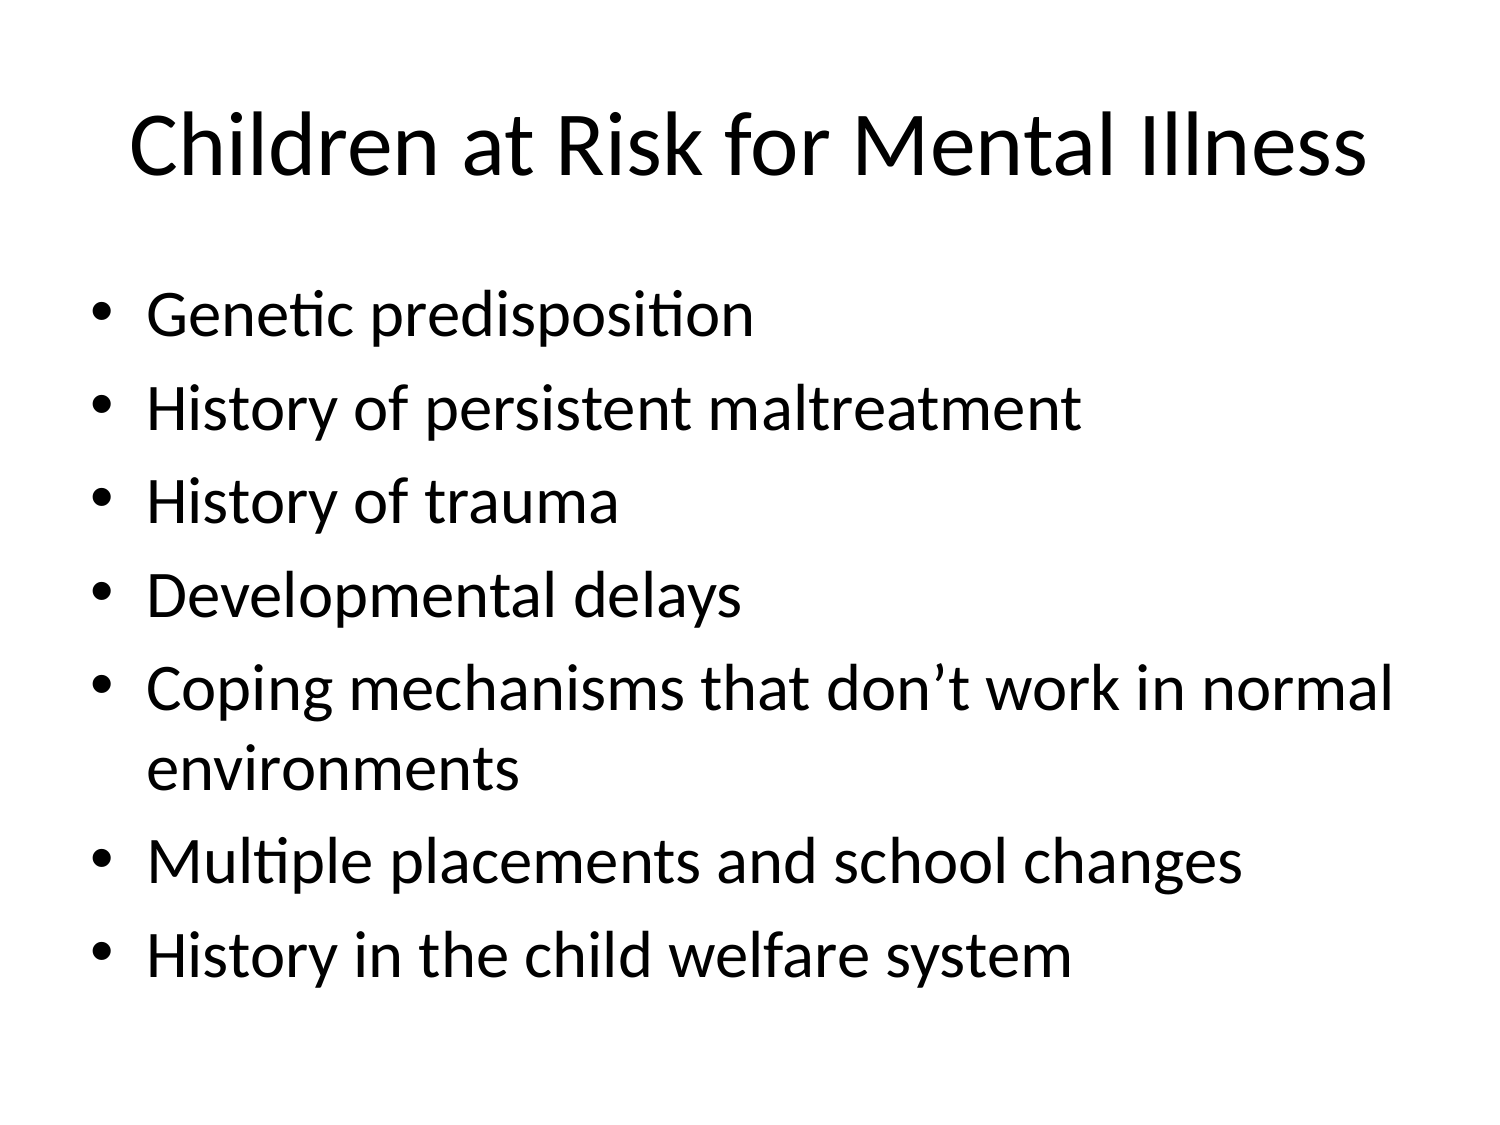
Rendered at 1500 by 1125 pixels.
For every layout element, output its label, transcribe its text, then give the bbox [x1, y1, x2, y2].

list Genetic predisposition History of persistent maltreatment History of trauma Developmental delays Coping mechanisms that don’t work in normal environments Multiple placements and school changes History in the child welfare system [75, 262, 1425, 1005]
title Children at Risk for Mental Illness [75, 45, 1425, 233]
